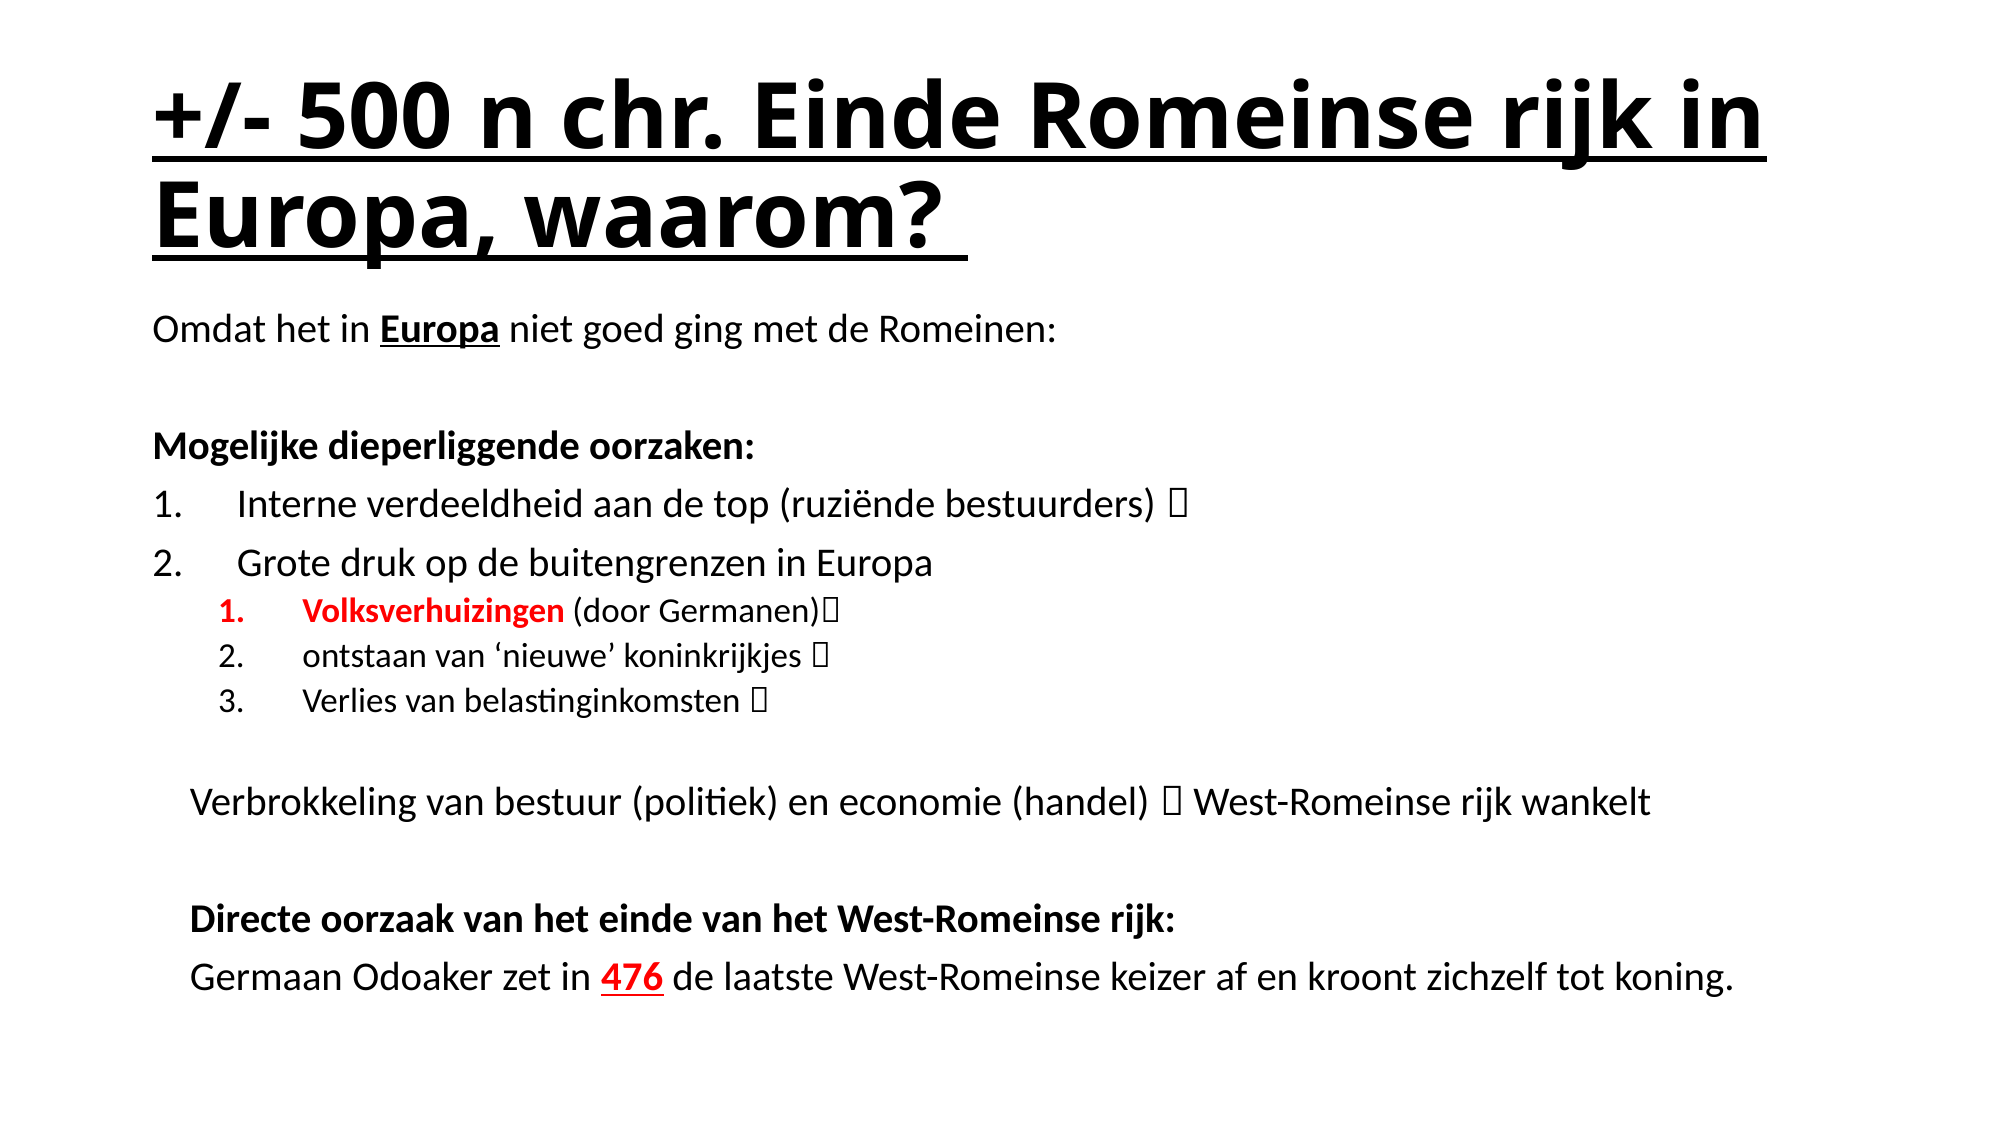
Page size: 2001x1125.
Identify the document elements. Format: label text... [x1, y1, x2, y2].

title +/- 500 n chr. Einde Romeinse rijk in Europa, waarom? [137, 59, 1863, 278]
list Omdat het in Europa niet goed ging met de Romeinen: Mogelijke dieperliggende oorzaken: Interne verdeeldheid aan de top (ruziënde bestuurders)  Grote druk op de buitengrenzen in Europa Volksverhuizingen (door Germanen) ontstaan van ‘nieuwe’ koninkrijkjes  Verlies van belastinginkomsten  Verbrokkeling van bestuur (politiek) en economie (handel)  West-Romeinse rijk wankelt Directe oorzaak van het einde van het West-Romeinse rijk: Germaan Odoaker zet in 476 de laatste West-Romeinse keizer af en kroont zichzelf tot koning. [137, 299, 1863, 1014]
